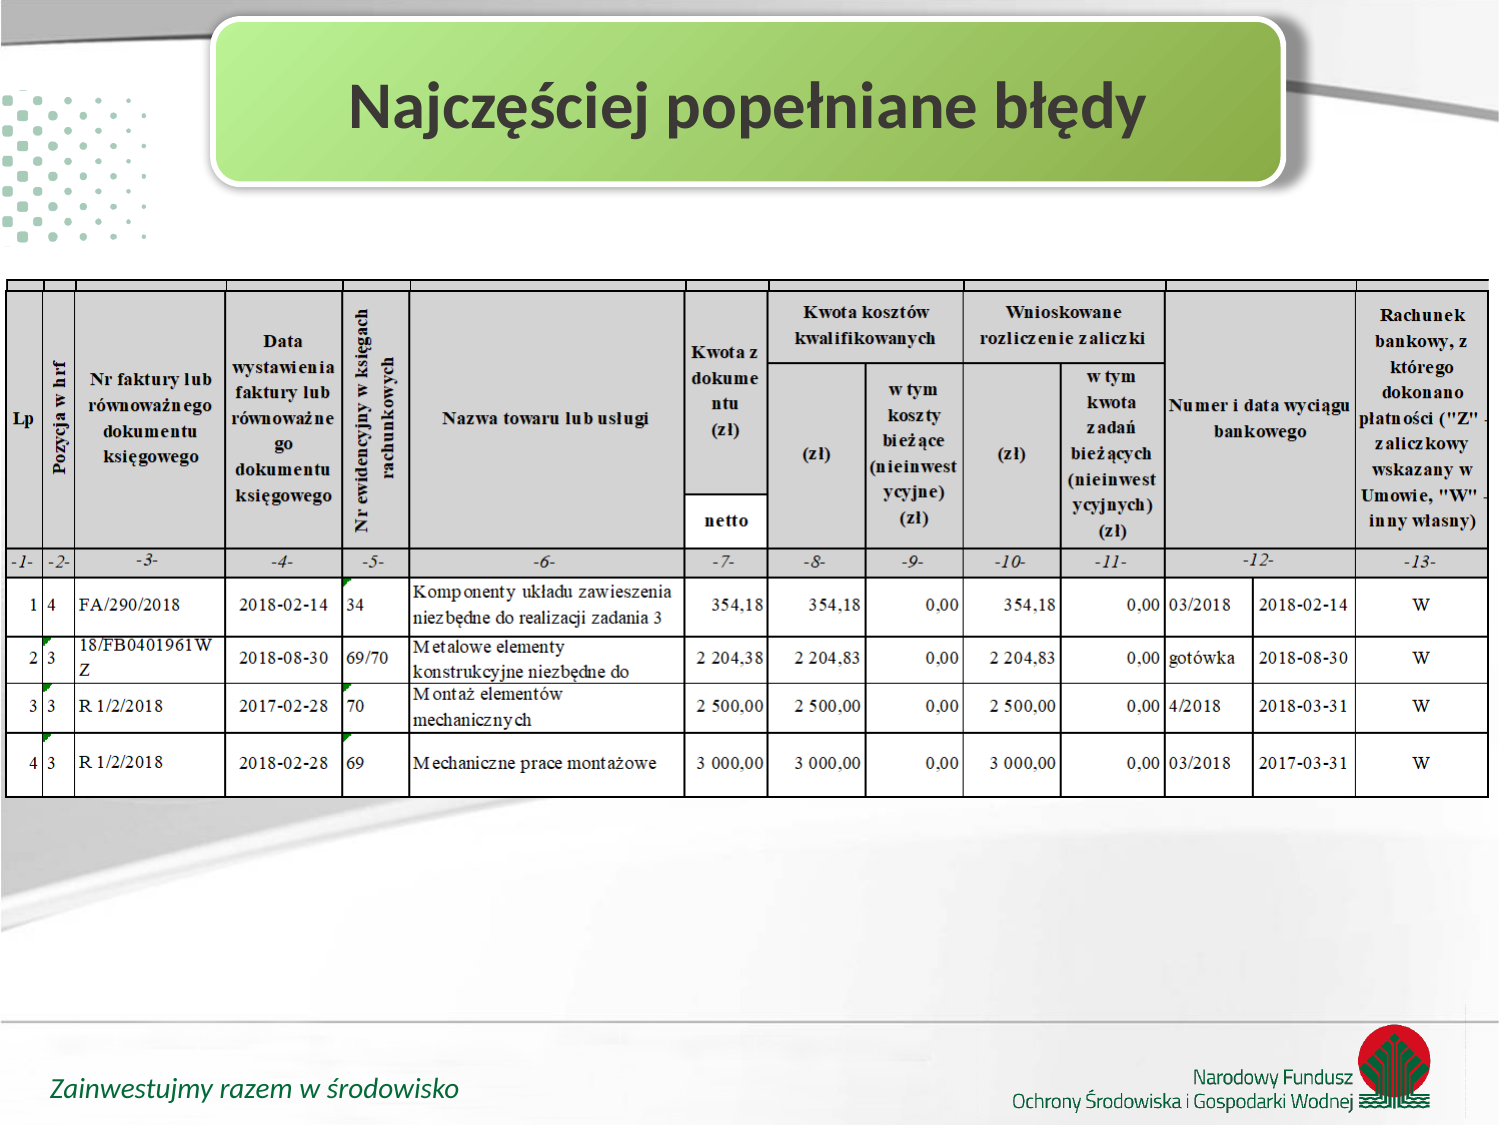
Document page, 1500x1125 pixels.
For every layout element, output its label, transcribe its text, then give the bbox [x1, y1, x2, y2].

picture [0, 0, 1499, 1125]
text_box Najczęściej popełniane błędy [210, 16, 1286, 187]
